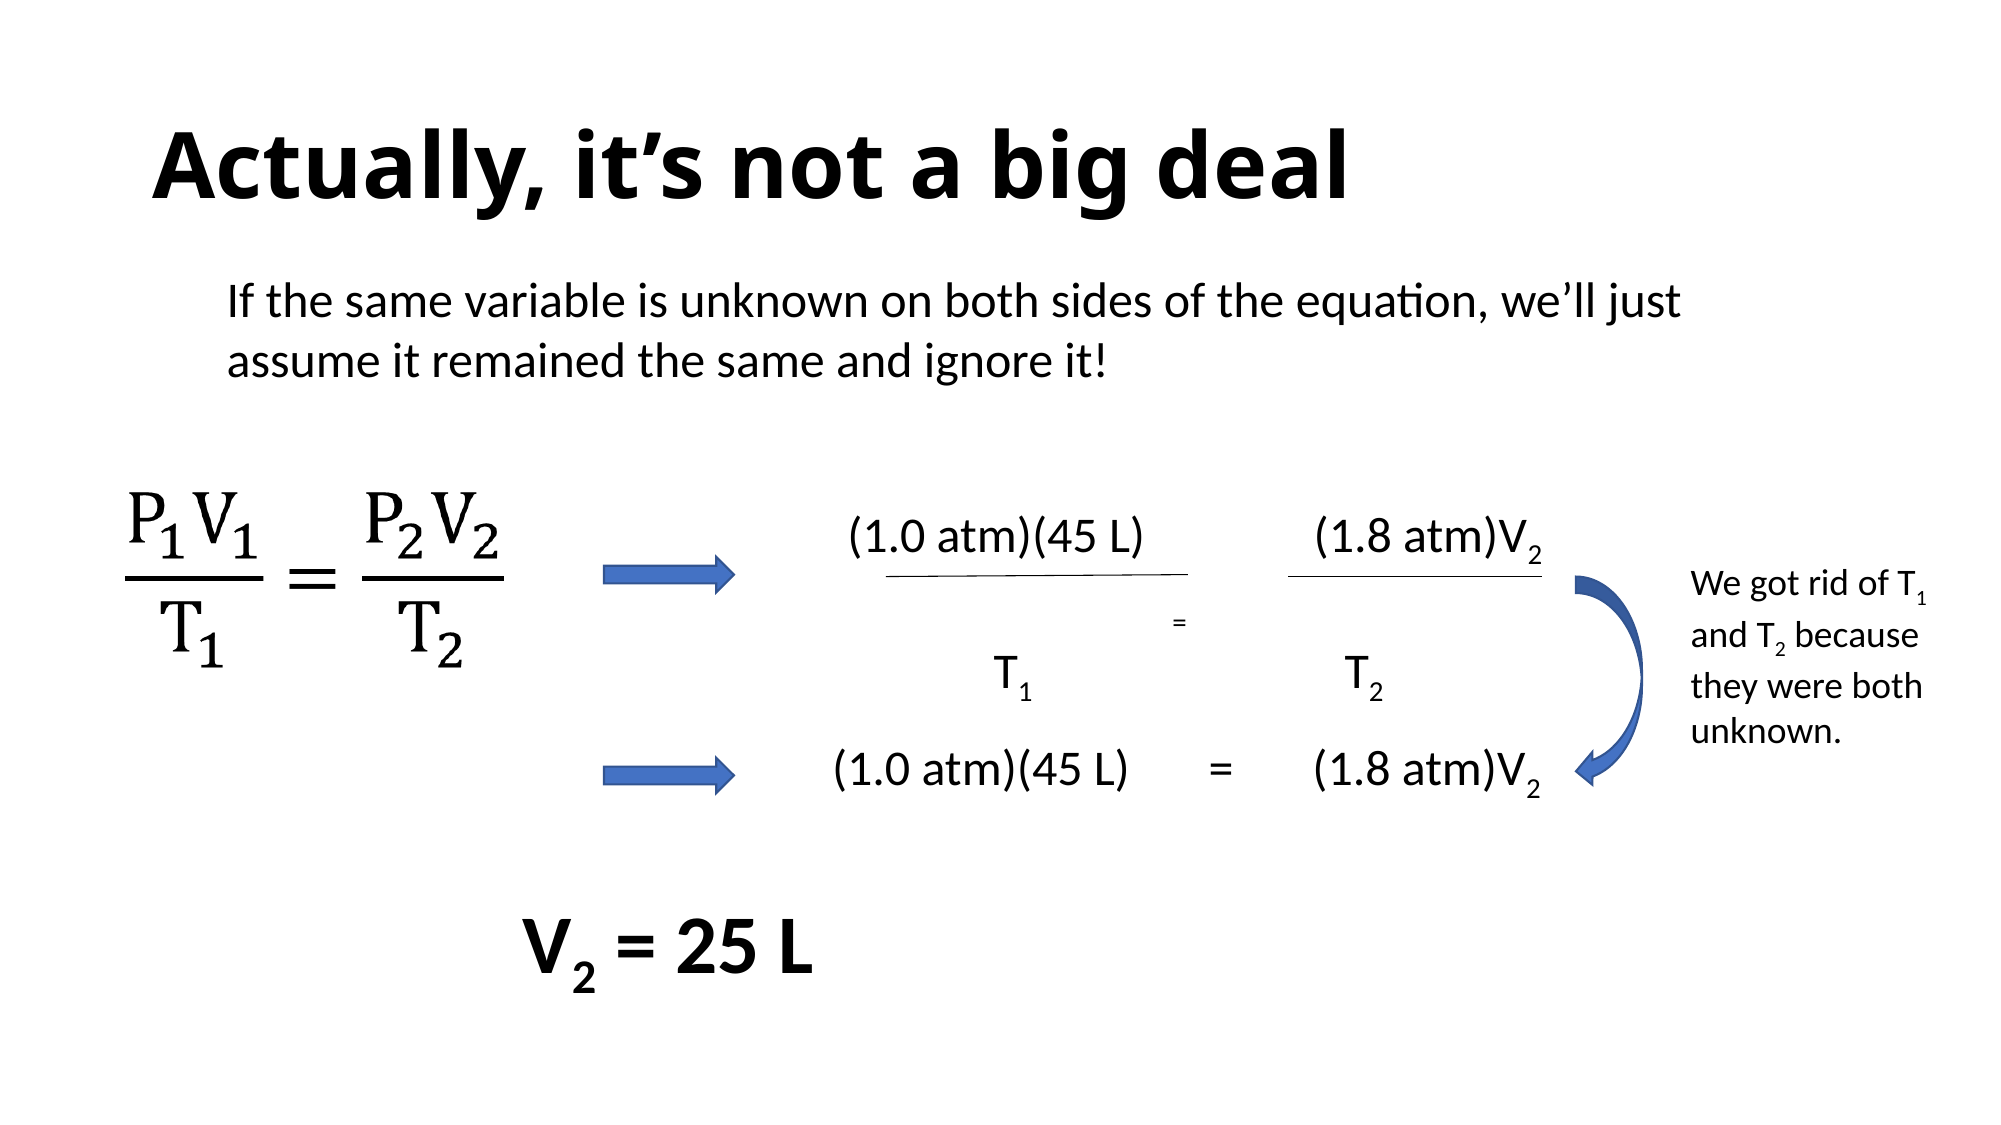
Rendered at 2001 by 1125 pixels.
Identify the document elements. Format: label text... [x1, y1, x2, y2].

title Actually, it’s not a big deal [137, 59, 1863, 278]
text_box We got rid of T1 and T2 because they were both unknown. [1675, 551, 1962, 759]
text_box (1.0 atm)(45 L) (1.8 atm)V2 = T1 T2 [832, 494, 1576, 715]
text_box V2 = 25 L [507, 882, 1384, 1011]
picture [97, 475, 531, 674]
text_box If the same variable is unknown on both sides of the equation, we’ll just assume it remained the same and ignore it! [211, 260, 1863, 395]
text_box [602, 755, 736, 796]
text_box [1574, 575, 1644, 788]
text_box (1.0 atm)(45 L) = (1.8 atm)V2 [817, 728, 1592, 869]
text_box [602, 554, 736, 595]
